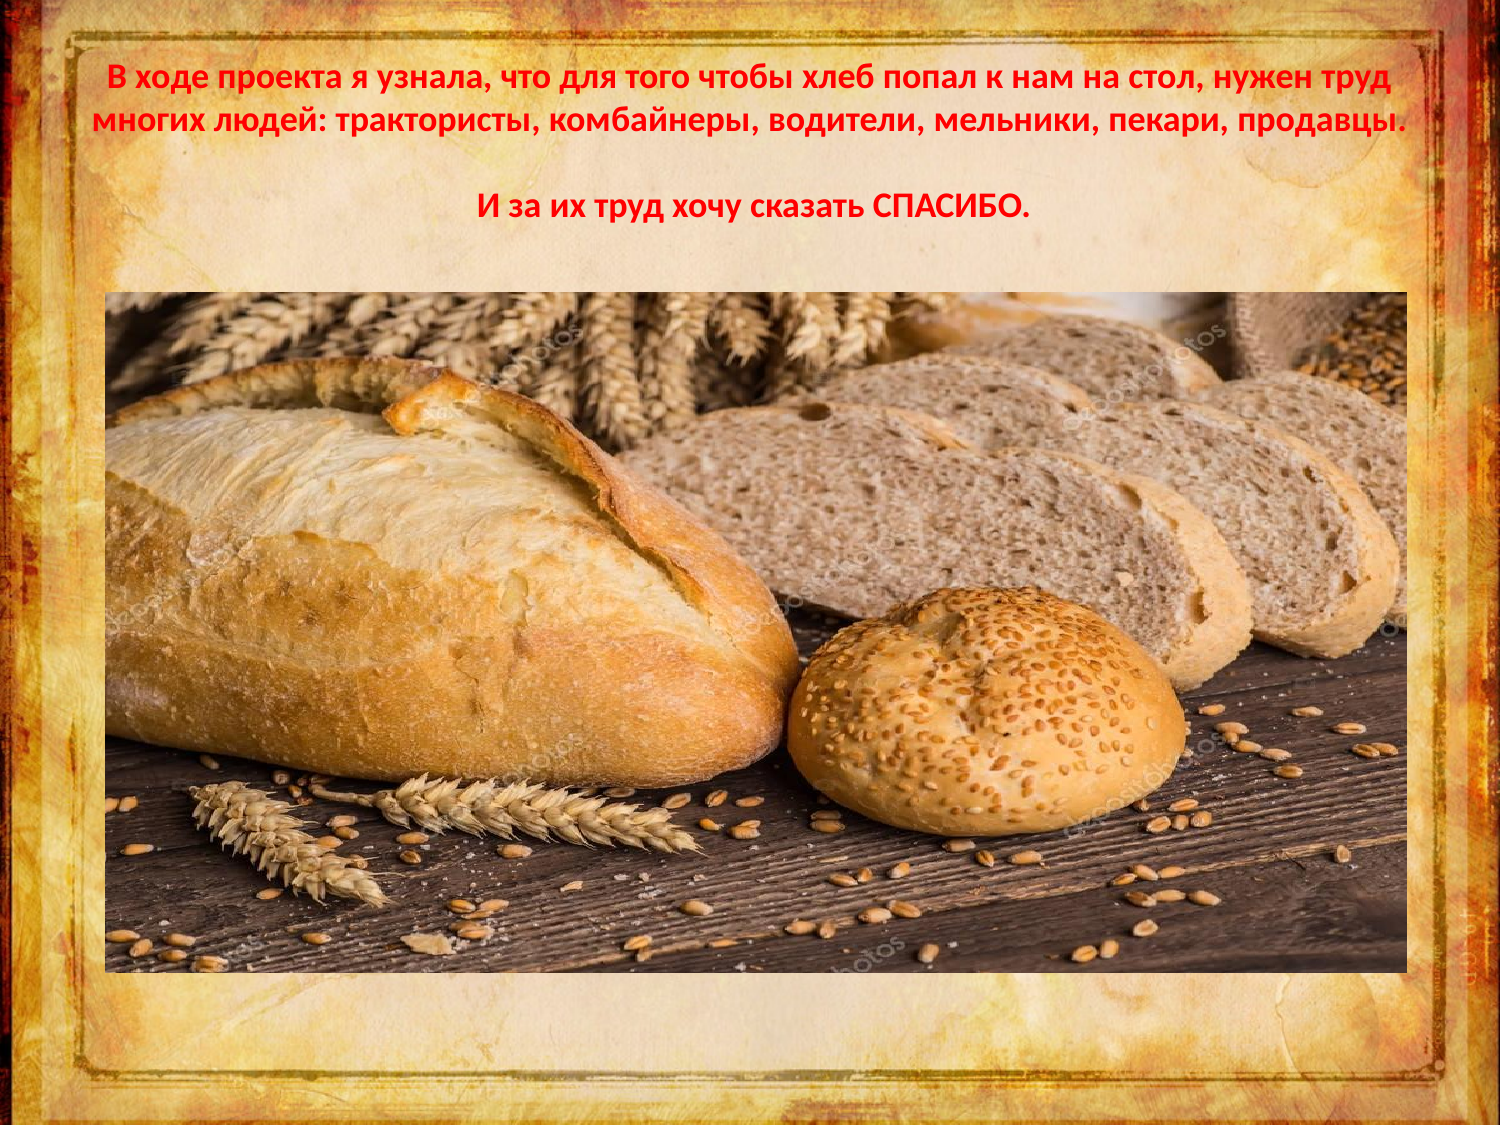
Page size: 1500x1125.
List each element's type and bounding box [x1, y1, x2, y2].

list [0, 0, 1500, 1125]
picture [105, 292, 1407, 973]
